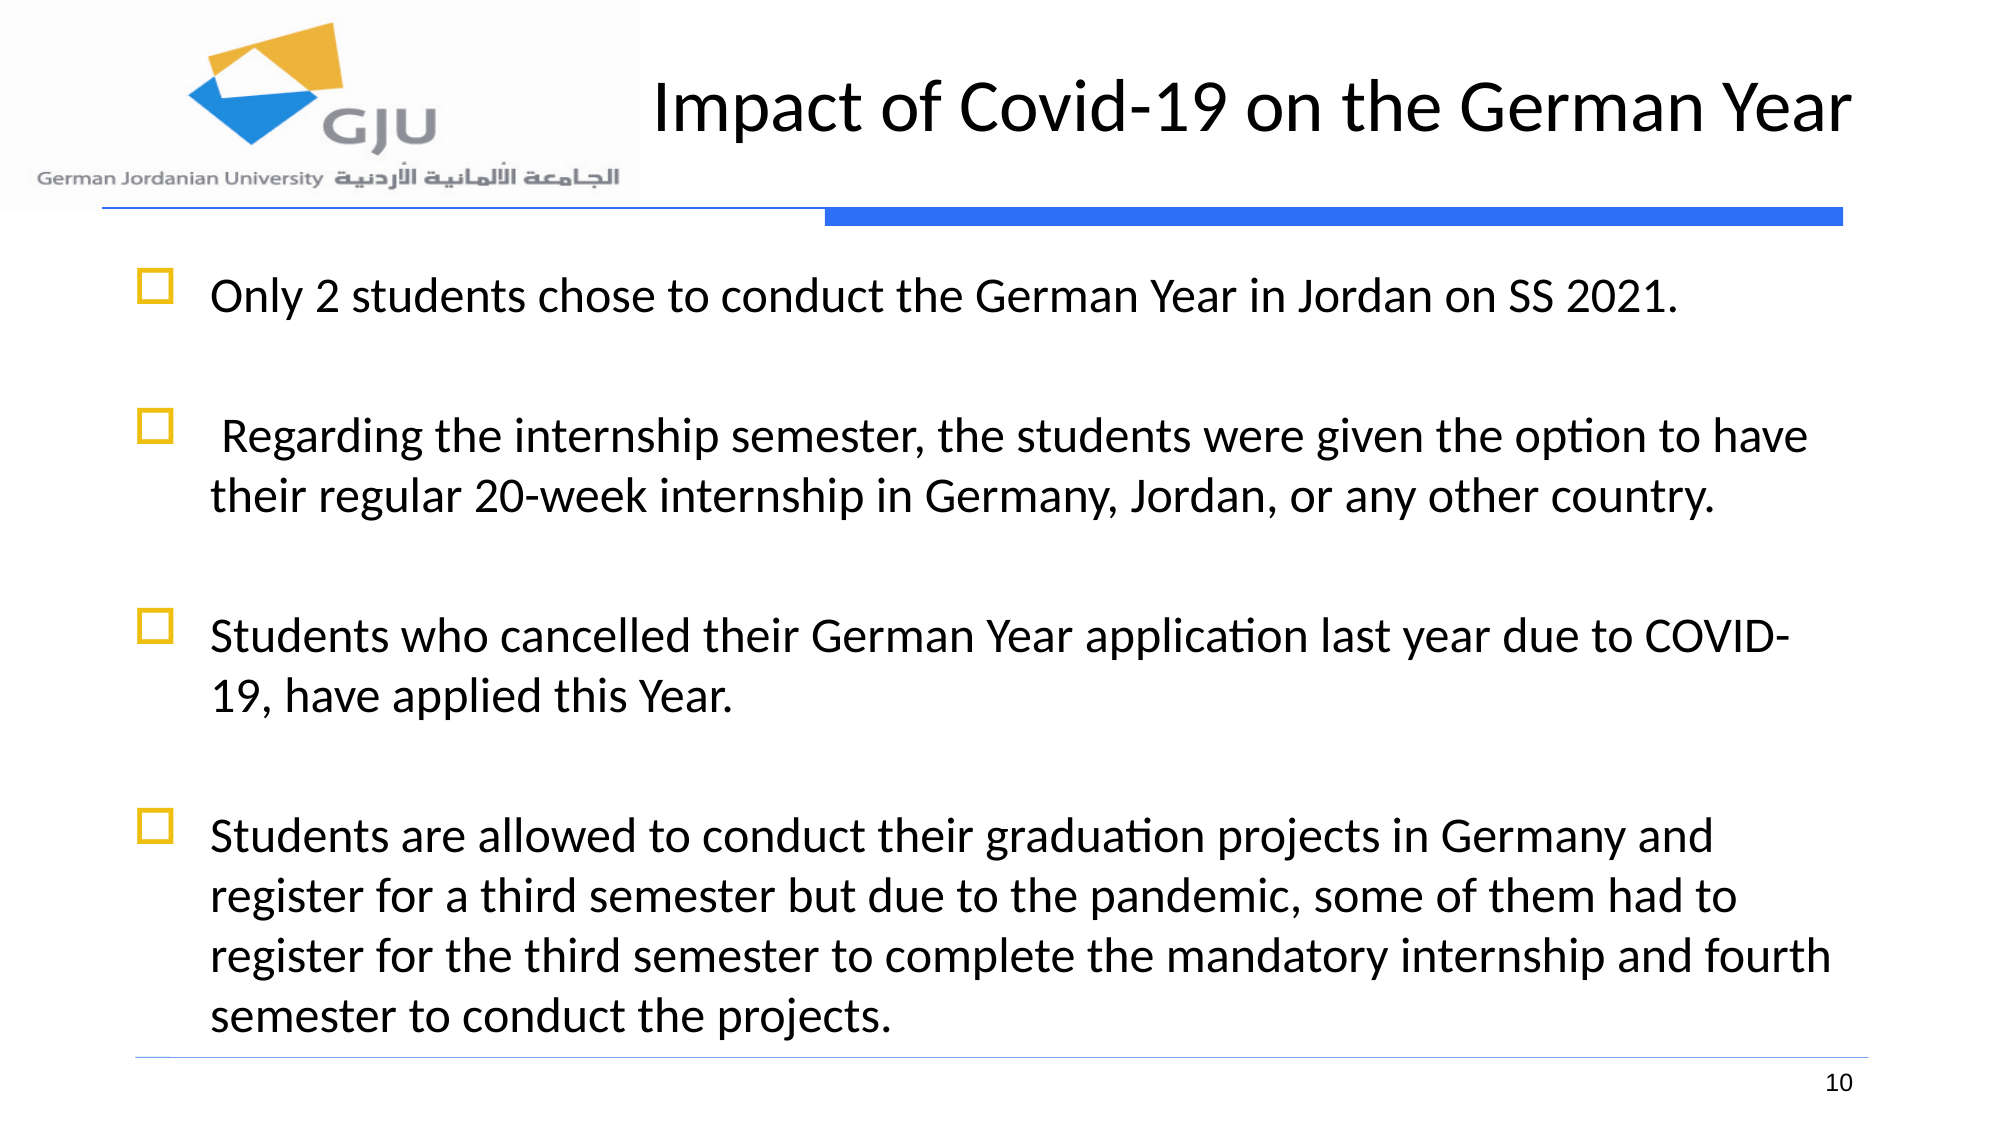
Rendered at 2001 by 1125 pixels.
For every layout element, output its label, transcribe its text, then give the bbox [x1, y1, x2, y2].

list Only 2 students chose to conduct the German Year in Jordan on SS 2021. Regarding the internship semester, the students were given the option to have their regular 20-week internship in Germany, Jordan, or any other country. Students who cancelled their German Year application last year due to COVID-19, have applied this Year. Students are allowed to conduct their graduation projects in Germany and register for a third semester but due to the pandemic, some of them had to register for the third semester to complete the mandatory internship and fourth semester to conduct the projects. [118, 255, 1868, 1047]
slide_number 10 [1434, 1058, 1869, 1105]
title Impact of Covid-19 on the German Year [637, 0, 1972, 154]
picture [0, 0, 639, 211]
